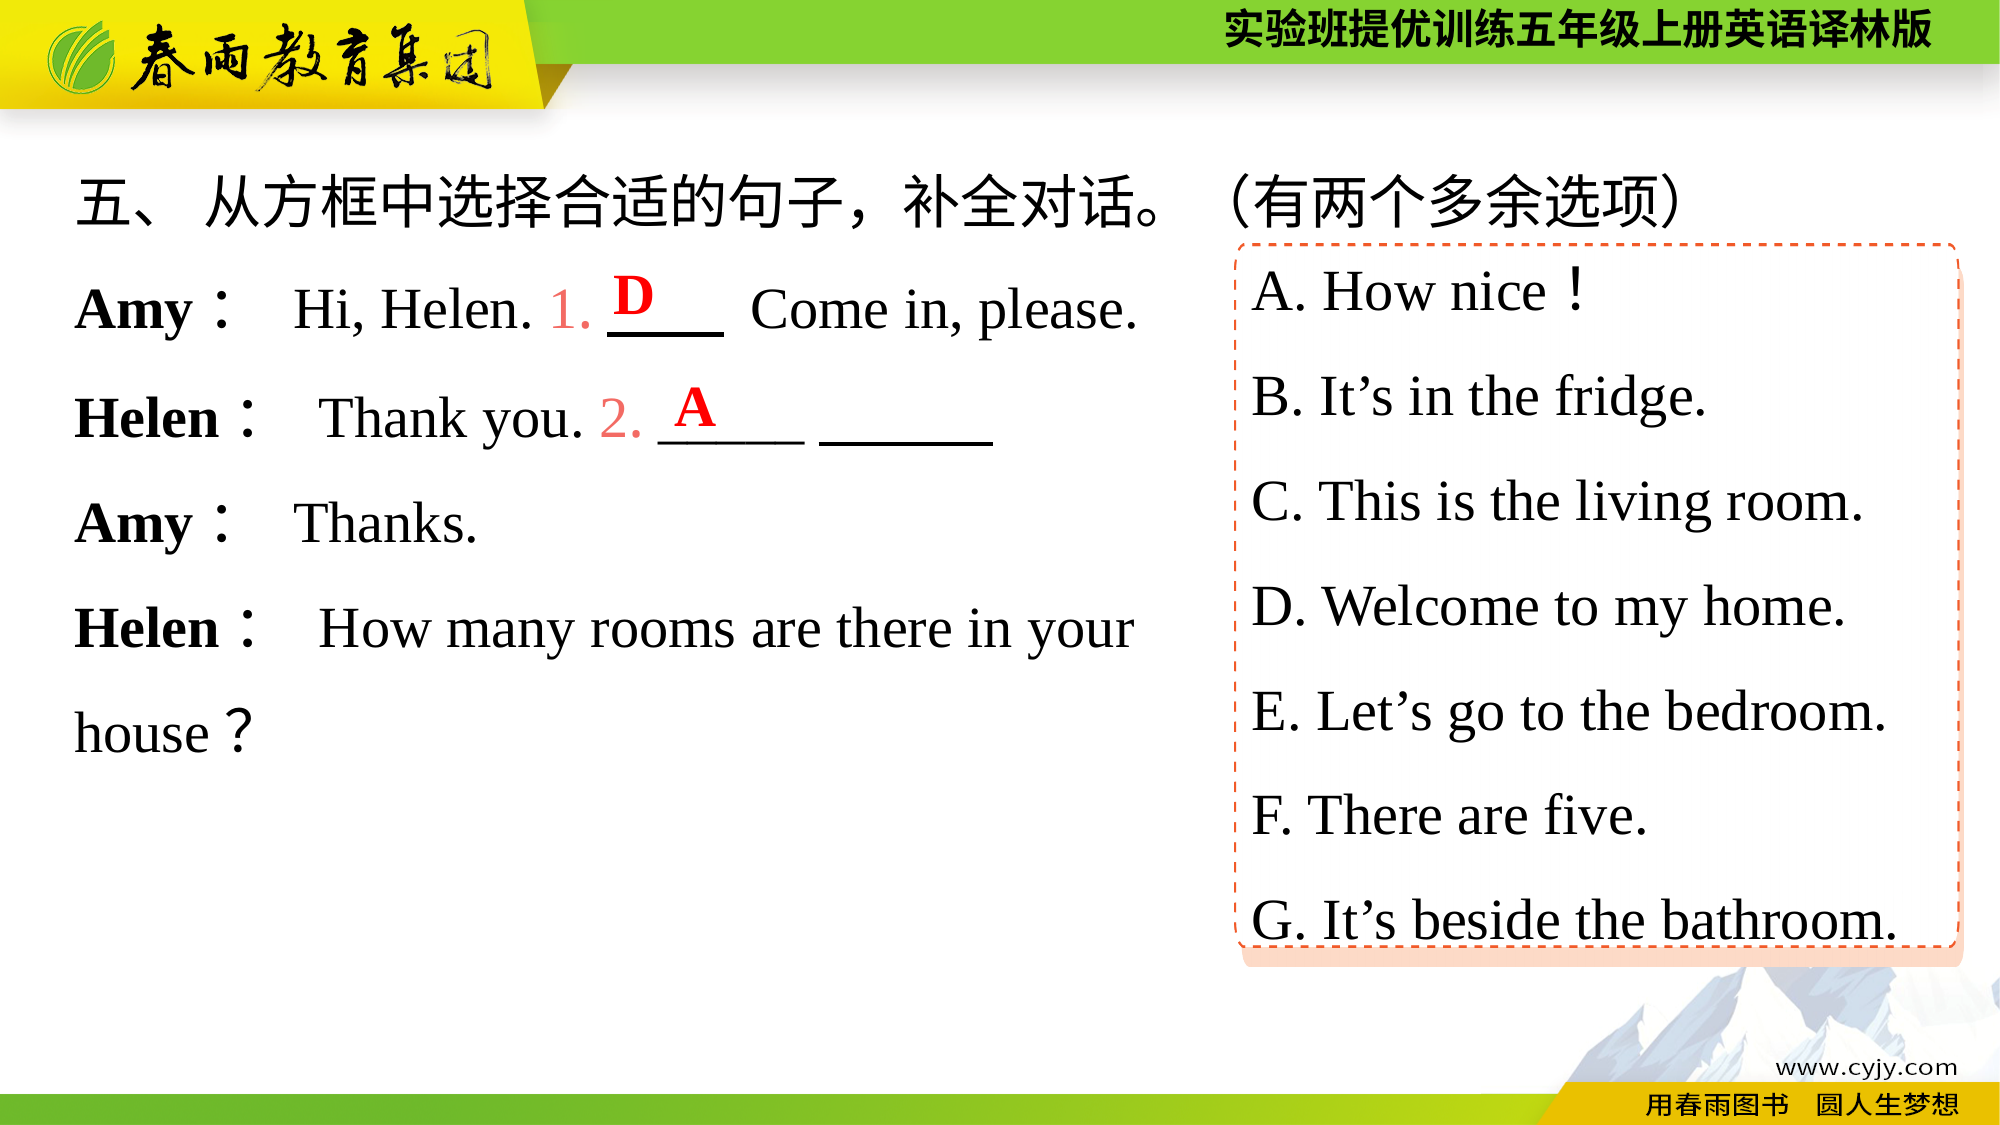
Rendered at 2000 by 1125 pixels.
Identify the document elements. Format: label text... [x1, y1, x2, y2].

text_box D [598, 249, 671, 335]
list 五、 从方框中选择合适的句子，补全对话。（有两个多余选项） Amy： Hi, Helen. 1. Come in, please. [59, 122, 1944, 336]
text_box A. How nice！ B. It’s in the fridge. C. This is the living room. D. Welcome to my home. E. Let’s go to the bedroom. F. There are five. G. It’s beside the bathroom. [1236, 209, 1976, 960]
text_box A [660, 360, 732, 446]
picture [0, 0, 2000, 1125]
text_box Helen： Thank you. 2. _____ Amy： Thanks. Helen： How many rooms are there in your house？ [59, 336, 1228, 772]
